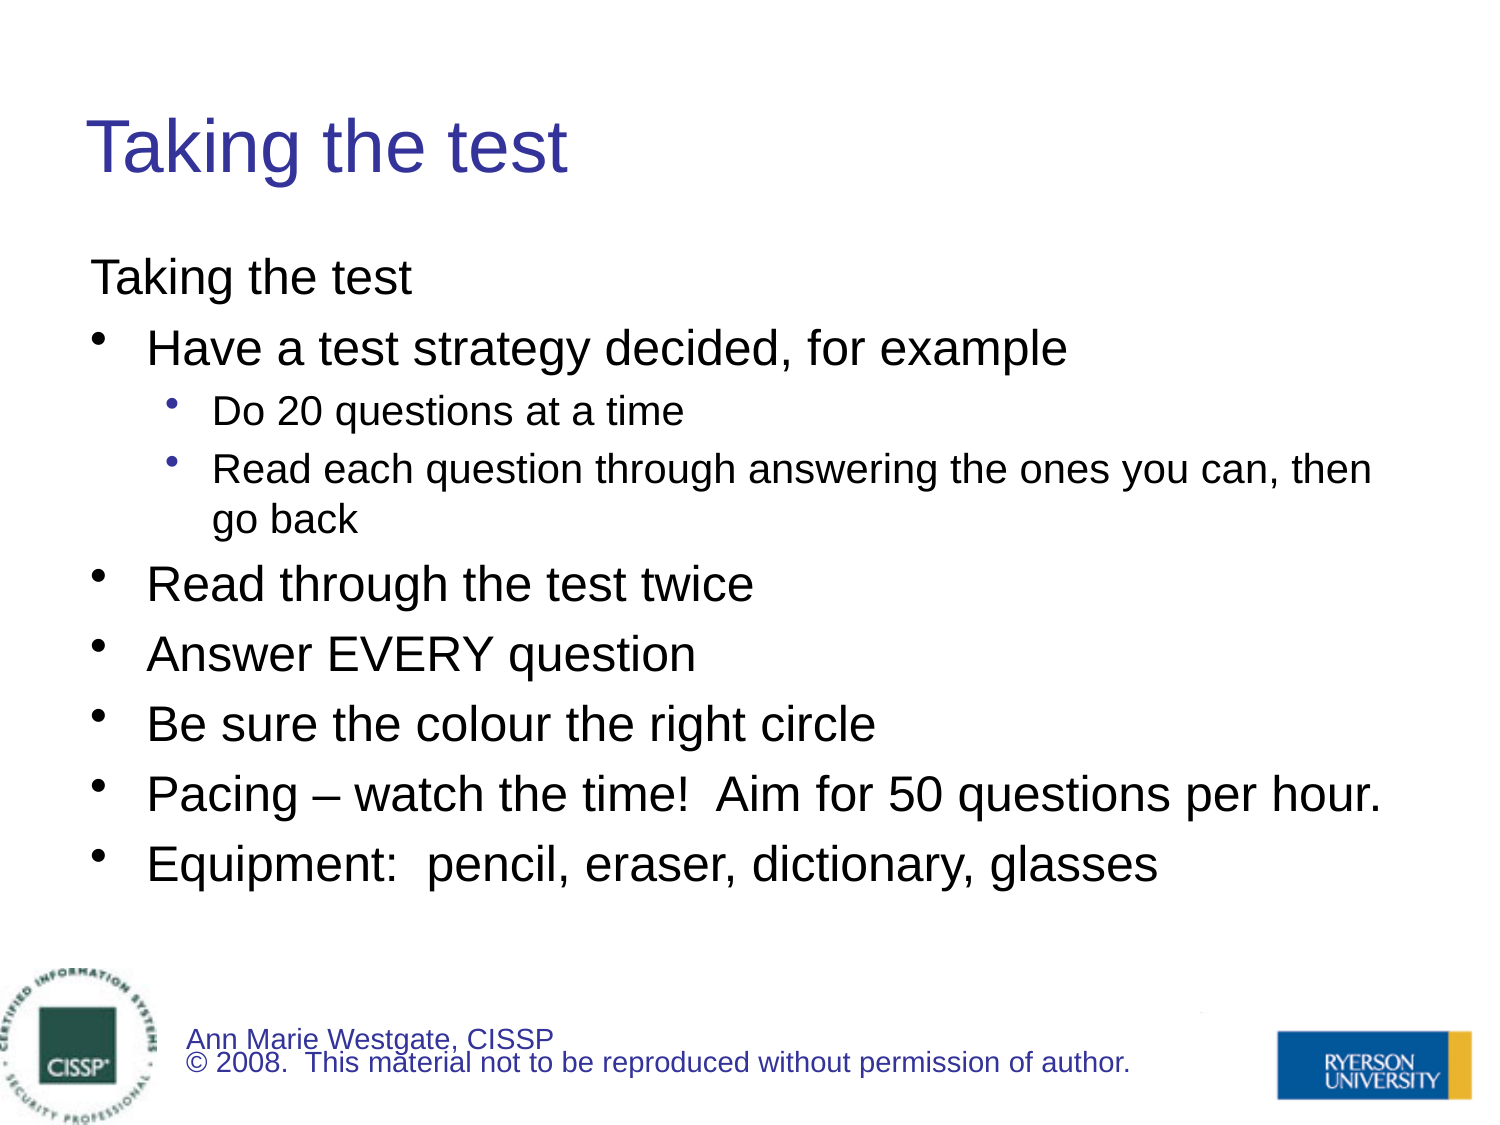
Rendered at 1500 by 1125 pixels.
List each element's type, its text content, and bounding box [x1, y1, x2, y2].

title Taking the test [70, 37, 1407, 247]
picture [1200, 1012, 1500, 1125]
footer Ann Marie Westgate, CISSP © 2008. This material not to be reproduced without permission of author. [170, 1022, 1164, 1093]
picture [0, 968, 157, 1125]
list Taking the test Have a test strategy decided, for example Do 20 questions at a time Read each question through answering the ones you can, then go back Read through the test twice Answer EVERY question Be sure the colour the right circle Pacing – watch the time! Aim for 50 questions per hour. Equipment: pencil, eraser, dictionary, glasses [74, 237, 1401, 981]
